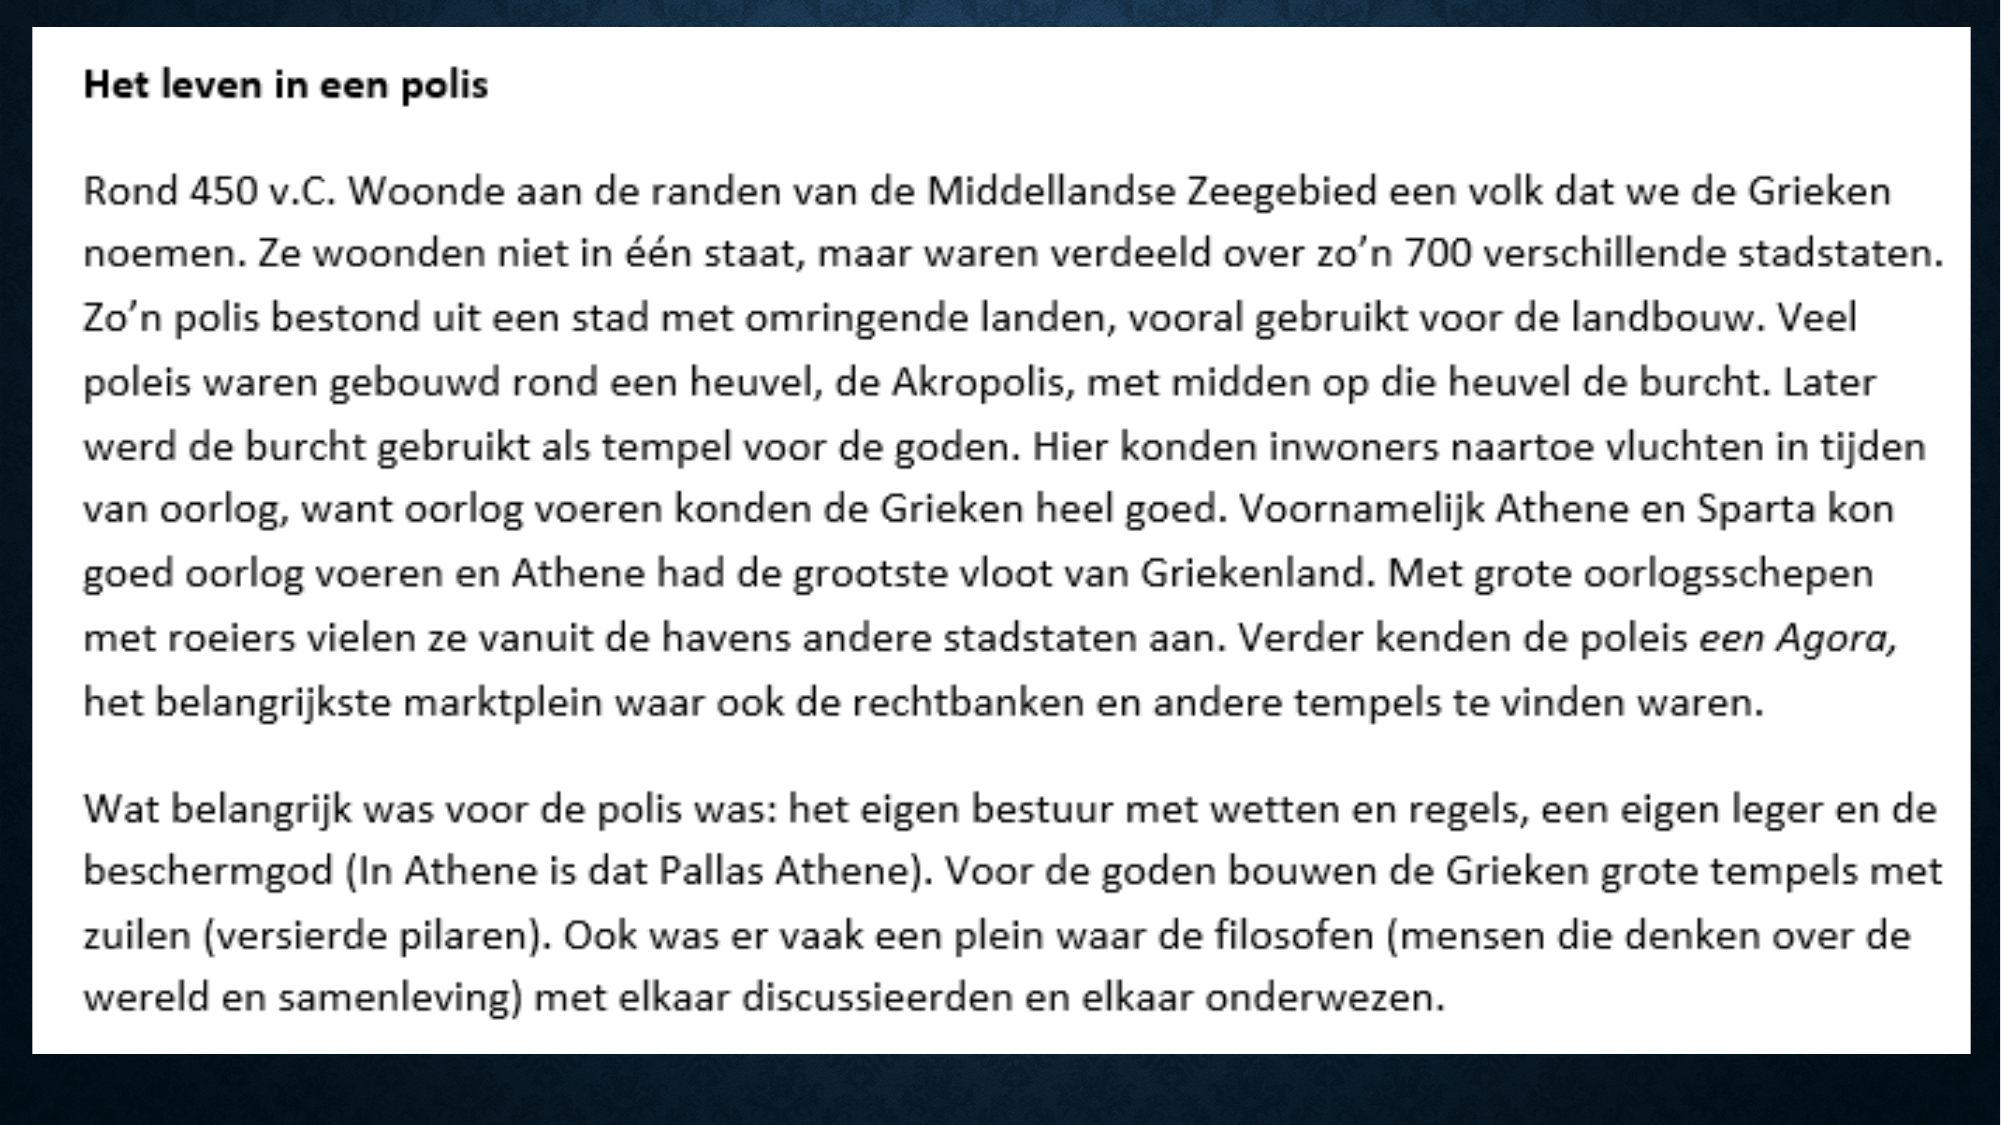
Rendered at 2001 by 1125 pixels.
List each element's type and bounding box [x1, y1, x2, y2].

picture [31, 26, 1972, 1055]
